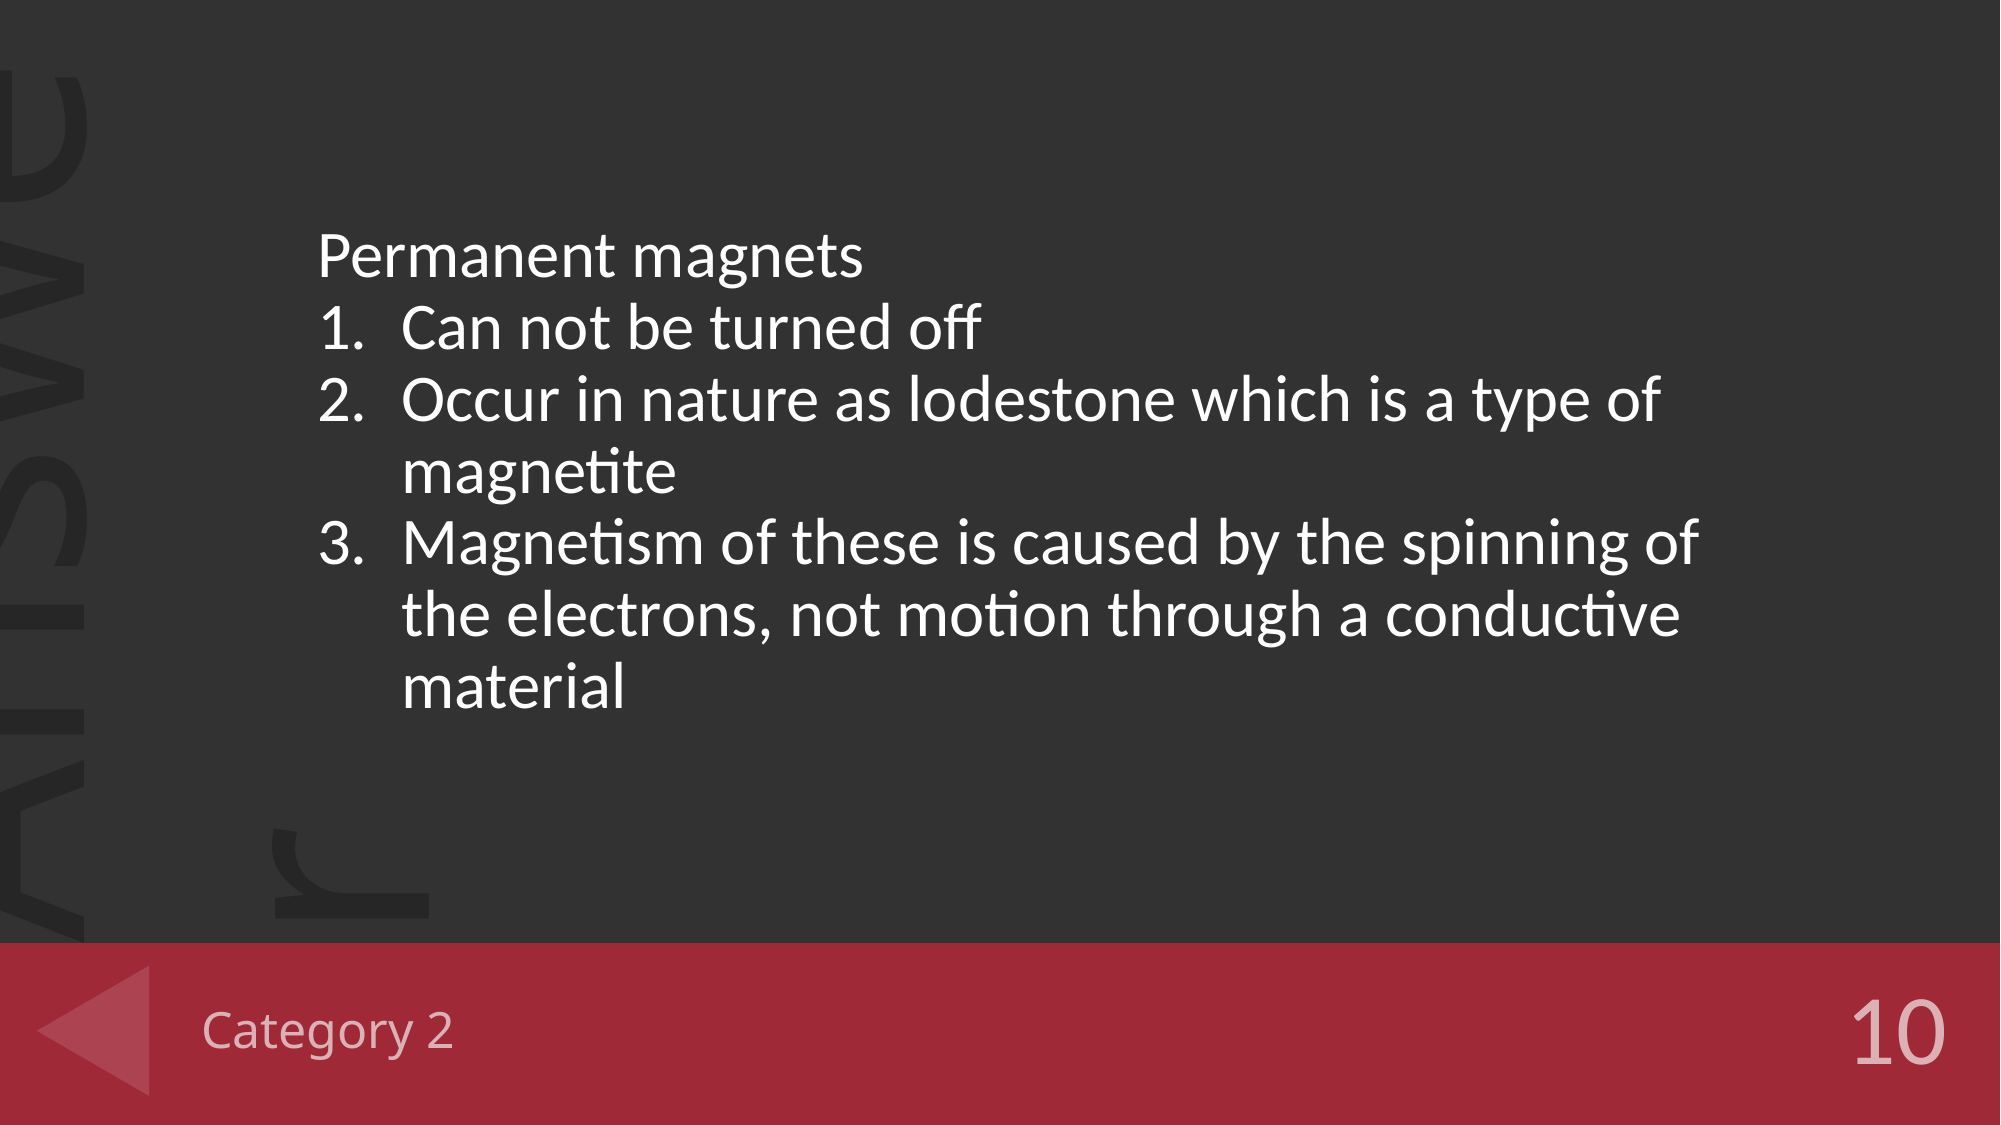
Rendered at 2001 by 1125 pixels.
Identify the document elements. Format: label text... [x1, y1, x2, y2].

title Category 2 [185, 967, 1494, 1097]
list 10 [1494, 967, 1963, 1097]
list Permanent magnets Can not be turned off Occur in nature as lodestone which is a type of magnetite Magnetism of these is caused by the spinning of the electrons, not motion through a conductive material [302, 307, 1760, 636]
